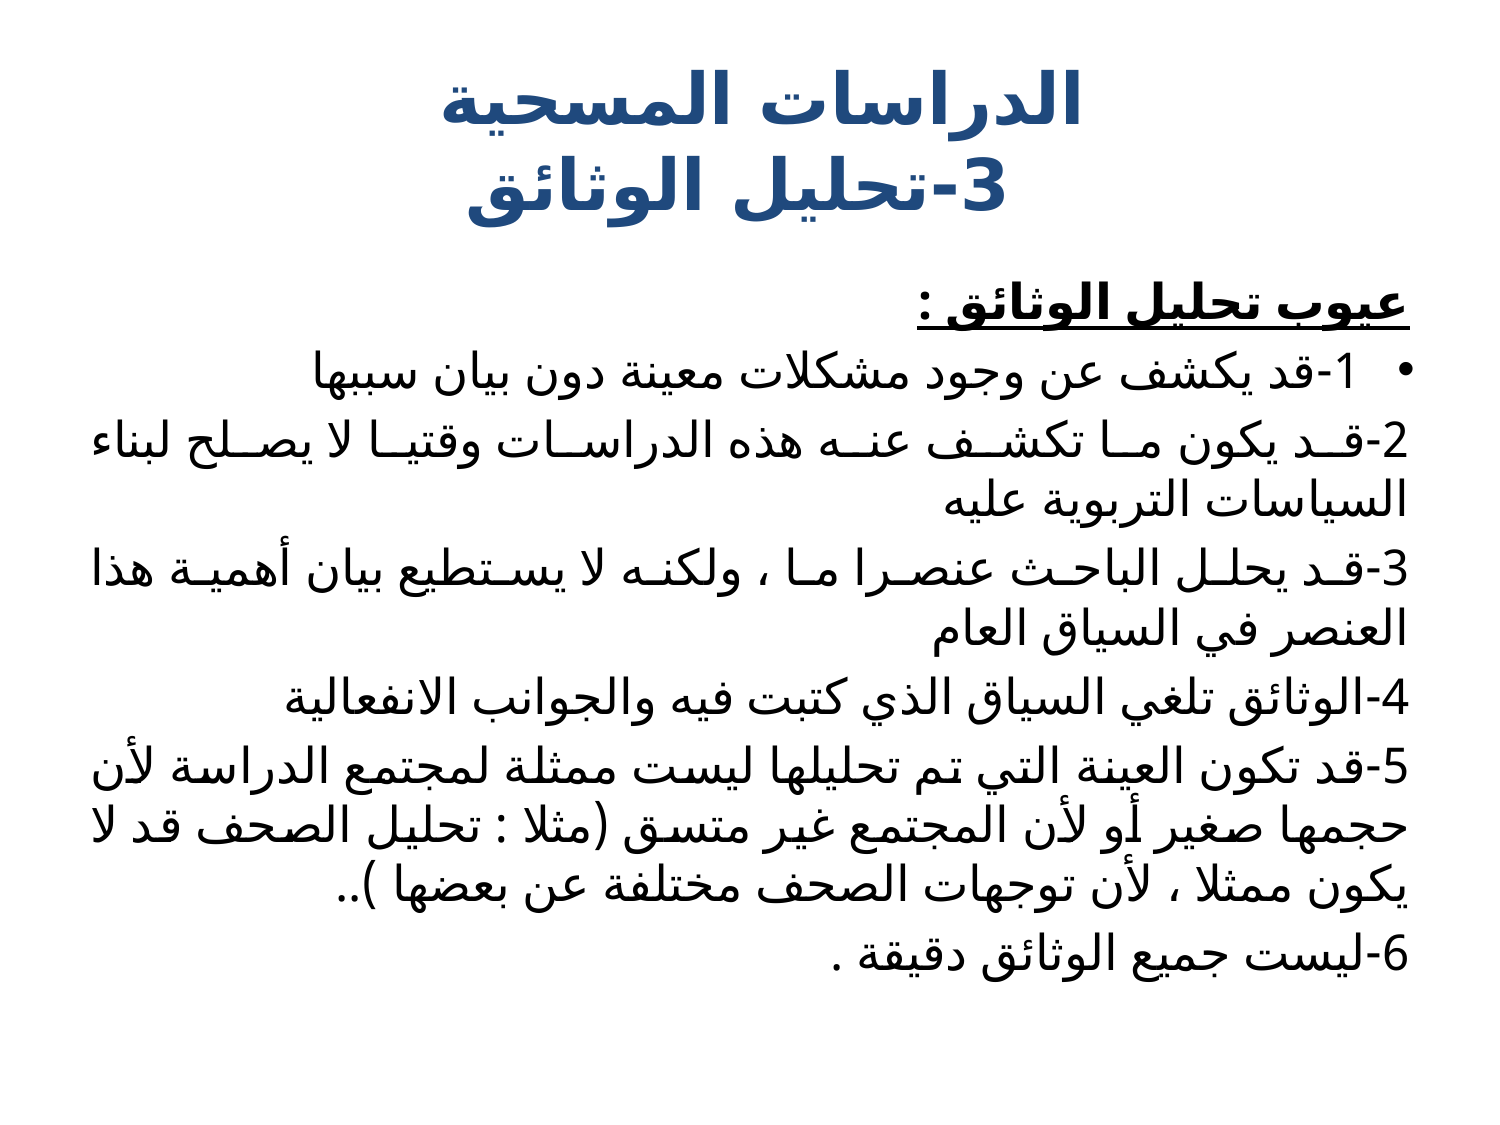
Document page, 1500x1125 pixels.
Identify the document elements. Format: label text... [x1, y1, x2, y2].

list عيوب تحليل الوثائق : 1-قد يكشف عن وجود مشكلات معينة دون بيان سببها 2-قد يكون ما تكشف عنه هذه الدراسات وقتيا لا يصلح لبناء السياسات التربوية عليه 3-قد يحلل الباحث عنصرا ما ، ولكنه لا يستطيع بيان أهمية هذا العنصر في السياق العام 4-الوثائق تلغي السياق الذي كتبت فيه والجوانب الانفعالية 5-قد تكون العينة التي تم تحليلها ليست ممثلة لمجتمع الدراسة لأن حجمها صغير أو لأن المجتمع غير متسق (مثلا : تحليل الصحف قد لا يكون ممثلا ، لأن توجهات الصحف مختلفة عن بعضها ).. 6-ليست جميع الوثائق دقيقة . [75, 262, 1425, 1005]
title الدراسات المسحية 3-تحليل الوثائق [75, 45, 1425, 233]
